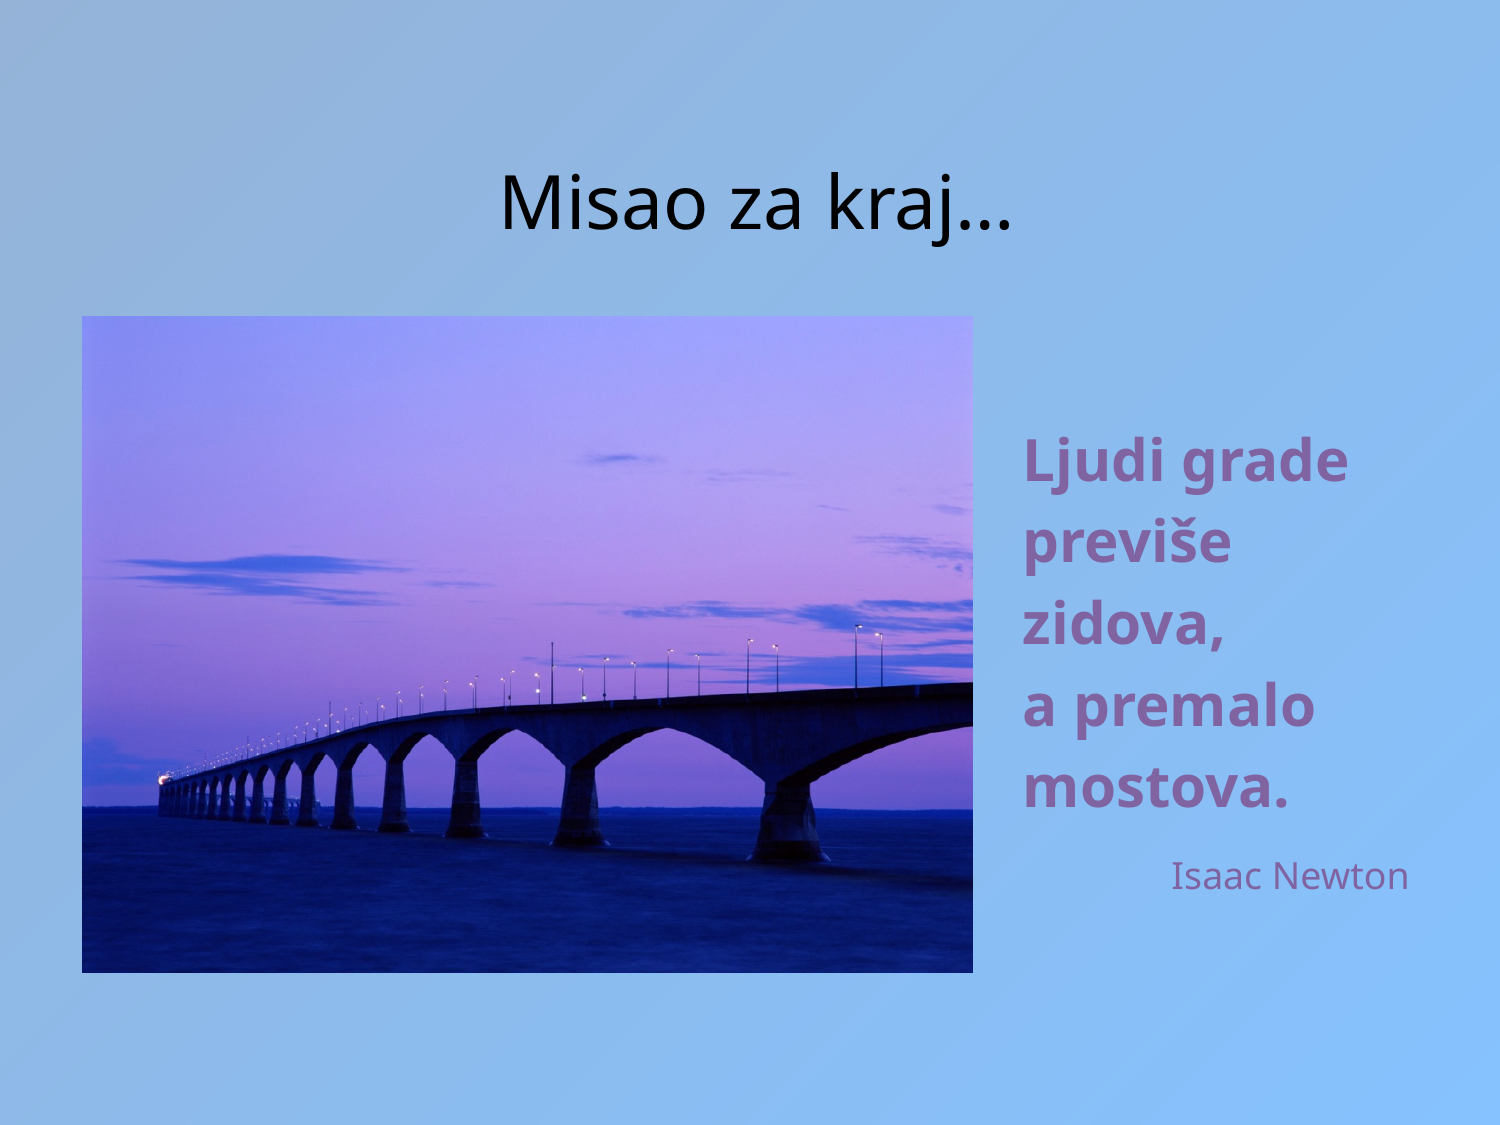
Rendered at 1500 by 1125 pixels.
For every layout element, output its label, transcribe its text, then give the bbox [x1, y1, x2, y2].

title Misao za kraj… [82, 105, 1432, 293]
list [81, 316, 973, 973]
list Ljudi grade previše zidova, a premalo mostova. Isaac Newton [1007, 316, 1425, 1008]
